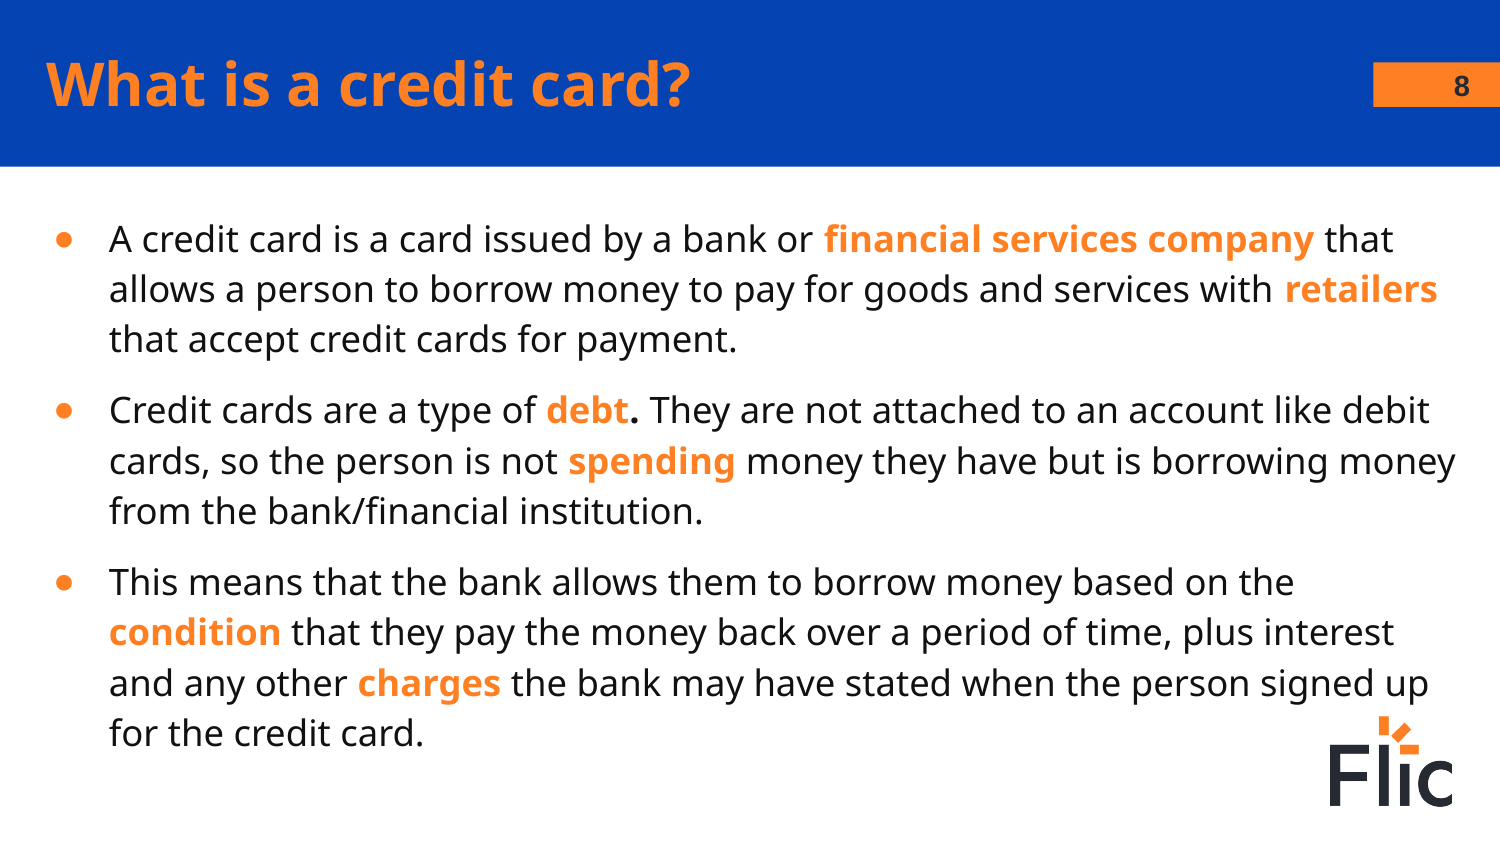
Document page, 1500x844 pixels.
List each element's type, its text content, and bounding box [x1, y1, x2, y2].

title What is a credit card? [31, 39, 1300, 125]
text_box A credit card is a card issued by a bank or financial services company that allows a person to borrow money to pay for goods and services with retailers that accept credit cards for payment. Credit cards are a type of debt. They are not attached to an account like debit cards, so the person is not spending money they have but is borrowing money from the bank/financial institution. This means that the bank allows them to borrow money based on the condition that they pay the money back over a period of time, plus interest and any other charges the bank may have stated when the person signed up for the credit card. [18, 194, 1481, 825]
slide_number ‹#› [1423, 66, 1500, 104]
